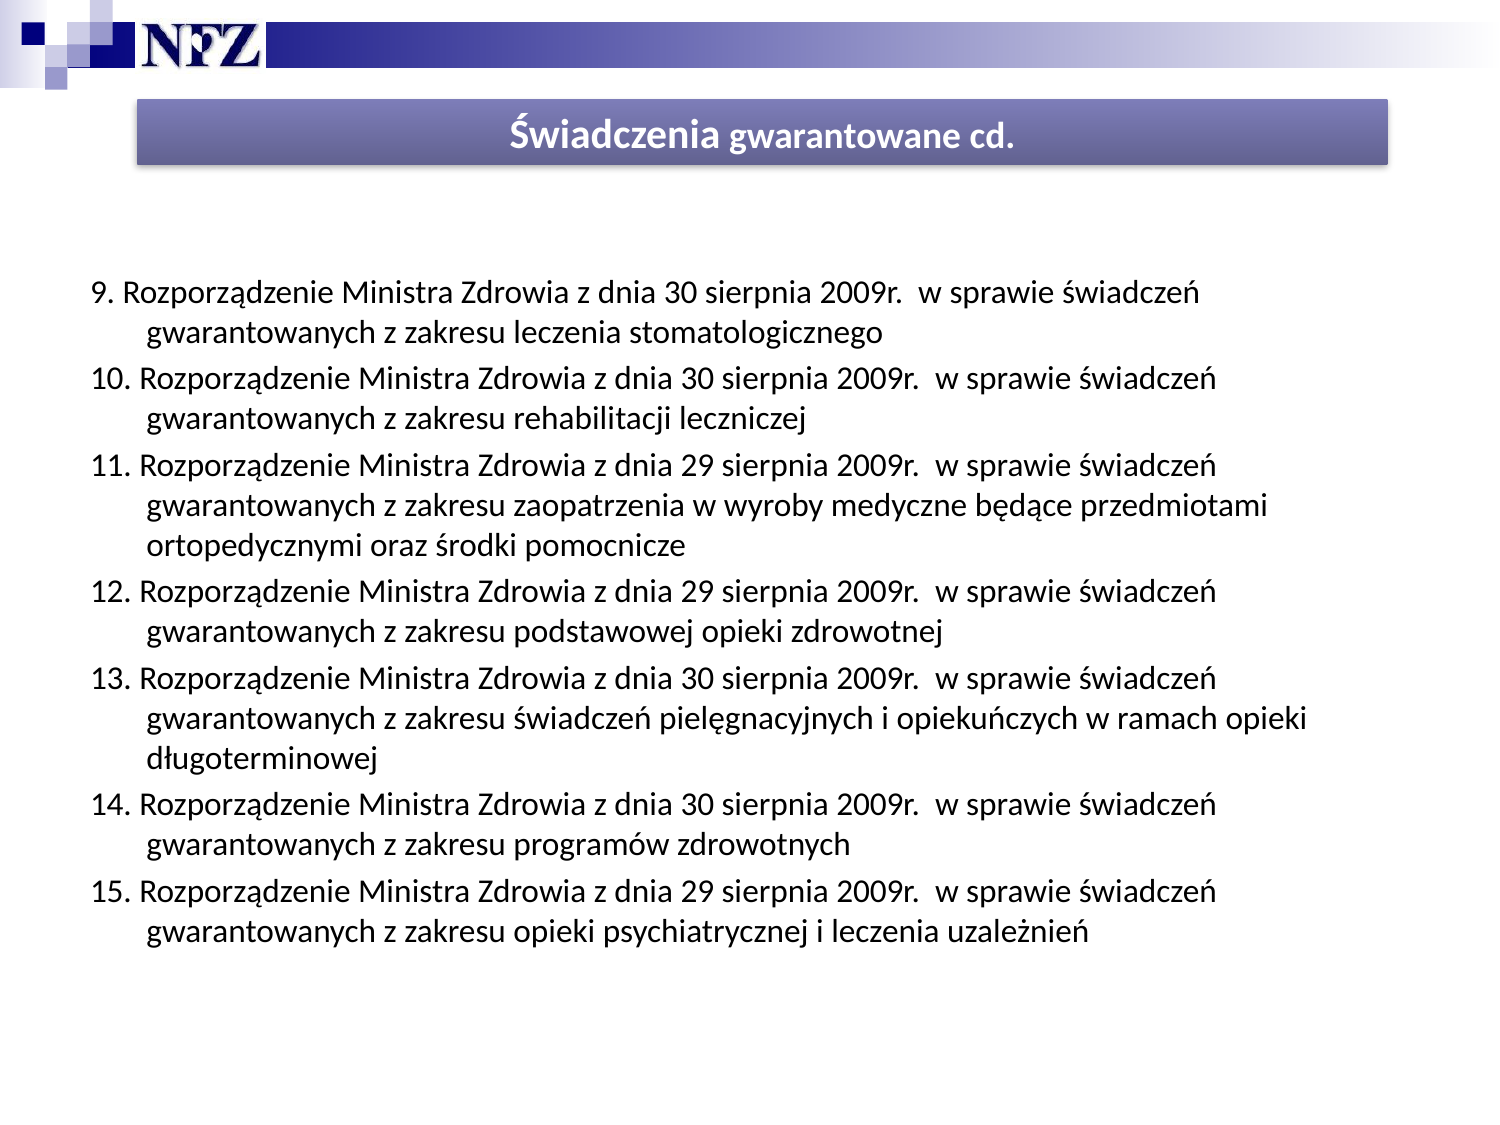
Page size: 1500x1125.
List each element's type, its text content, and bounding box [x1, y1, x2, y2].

list 9. Rozporządzenie Ministra Zdrowia z dnia 30 sierpnia 2009r. w sprawie świadczeń gwarantowanych z zakresu leczenia stomatologicznego 10. Rozporządzenie Ministra Zdrowia z dnia 30 sierpnia 2009r. w sprawie świadczeń gwarantowanych z zakresu rehabilitacji leczniczej 11. Rozporządzenie Ministra Zdrowia z dnia 29 sierpnia 2009r. w sprawie świadczeń gwarantowanych z zakresu zaopatrzenia w wyroby medyczne będące przedmiotami ortopedycznymi oraz środki pomocnicze 12. Rozporządzenie Ministra Zdrowia z dnia 29 sierpnia 2009r. w sprawie świadczeń gwarantowanych z zakresu podstawowej opieki zdrowotnej 13. Rozporządzenie Ministra Zdrowia z dnia 30 sierpnia 2009r. w sprawie świadczeń gwarantowanych z zakresu świadczeń pielęgnacyjnych i opiekuńczych w ramach opieki długoterminowej 14. Rozporządzenie Ministra Zdrowia z dnia 30 sierpnia 2009r. w sprawie świadczeń gwarantowanych z zakresu programów zdrowotnych 15. Rozporządzenie Ministra Zdrowia z dnia 29 sierpnia 2009r. w sprawie świadczeń gwarantowanych z zakresu opieki psychiatrycznej i leczenia uzależnień [74, 262, 1426, 1006]
picture [135, 18, 266, 74]
text_box Świadczenia gwarantowane cd. [137, 99, 1388, 165]
